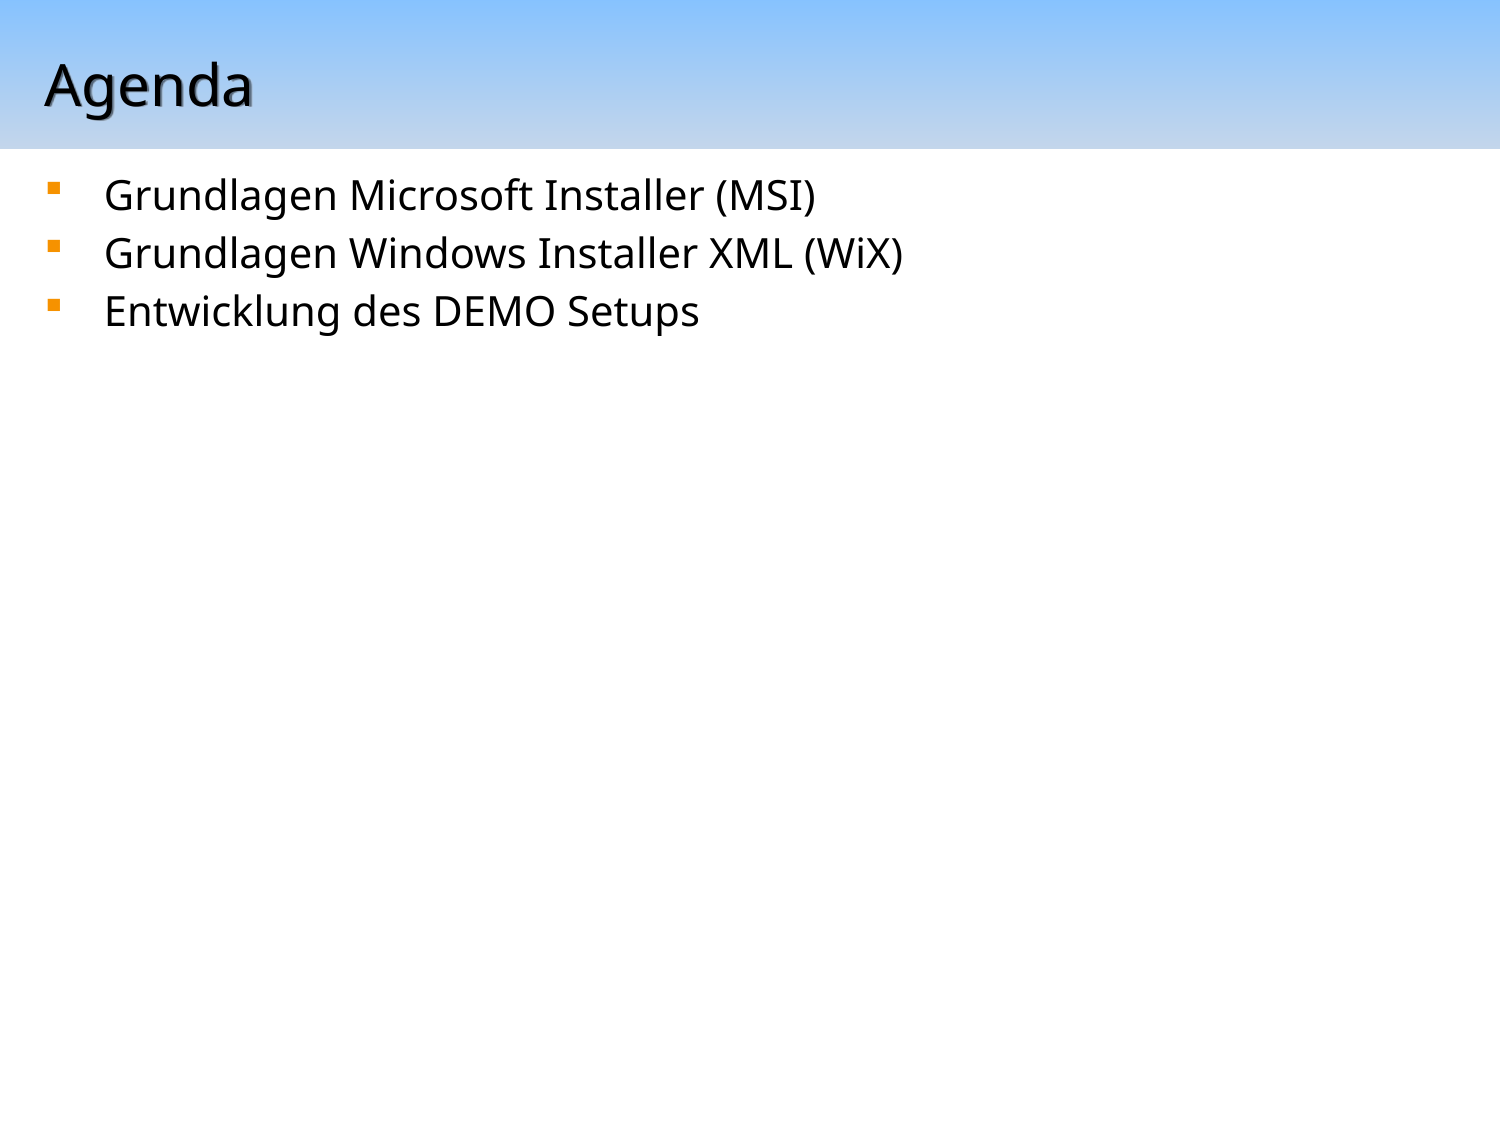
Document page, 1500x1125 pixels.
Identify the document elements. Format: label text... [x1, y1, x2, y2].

title Agenda [29, 29, 1471, 138]
list Grundlagen Microsoft Installer (MSI) Grundlagen Windows Installer XML (WiX) Entwicklung des DEMO Setups [29, 160, 1471, 1125]
